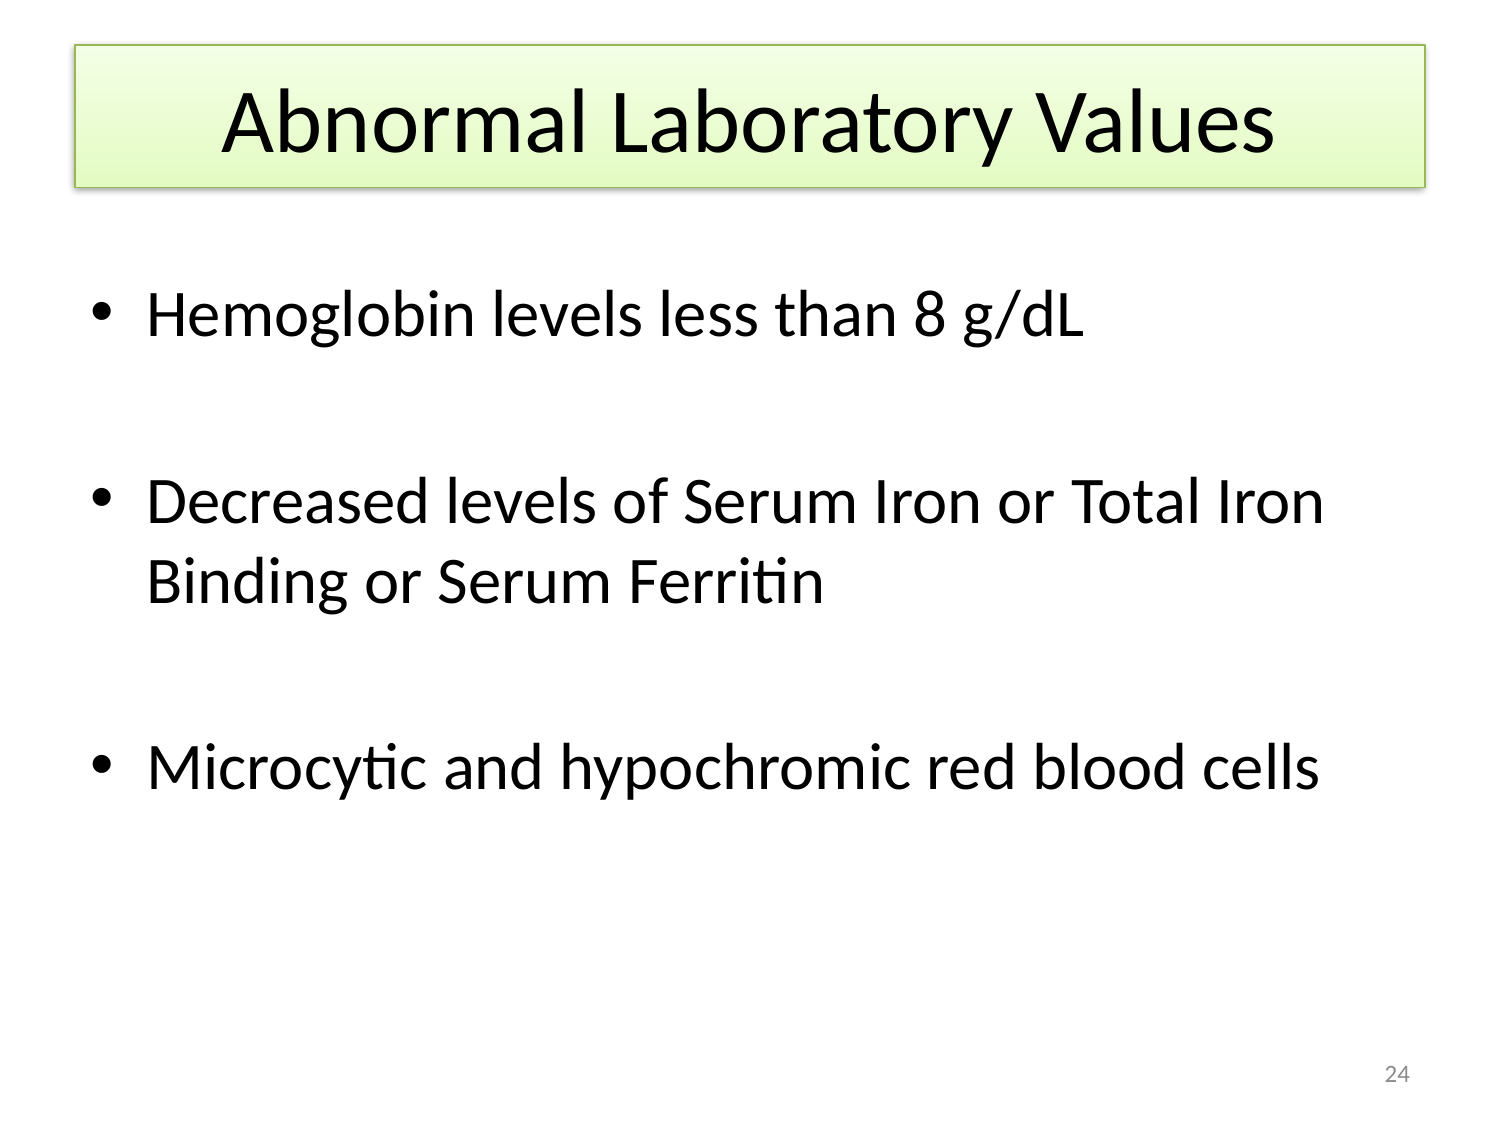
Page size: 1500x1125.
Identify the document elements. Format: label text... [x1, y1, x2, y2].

title Abnormal Laboratory Values [74, 44, 1426, 188]
slide_number 24 [1074, 1042, 1425, 1103]
list Hemoglobin levels less than 8 g/dL Decreased levels of Serum Iron or Total Iron Binding or Serum Ferritin Microcytic and hypochromic red blood cells [75, 262, 1425, 1005]
